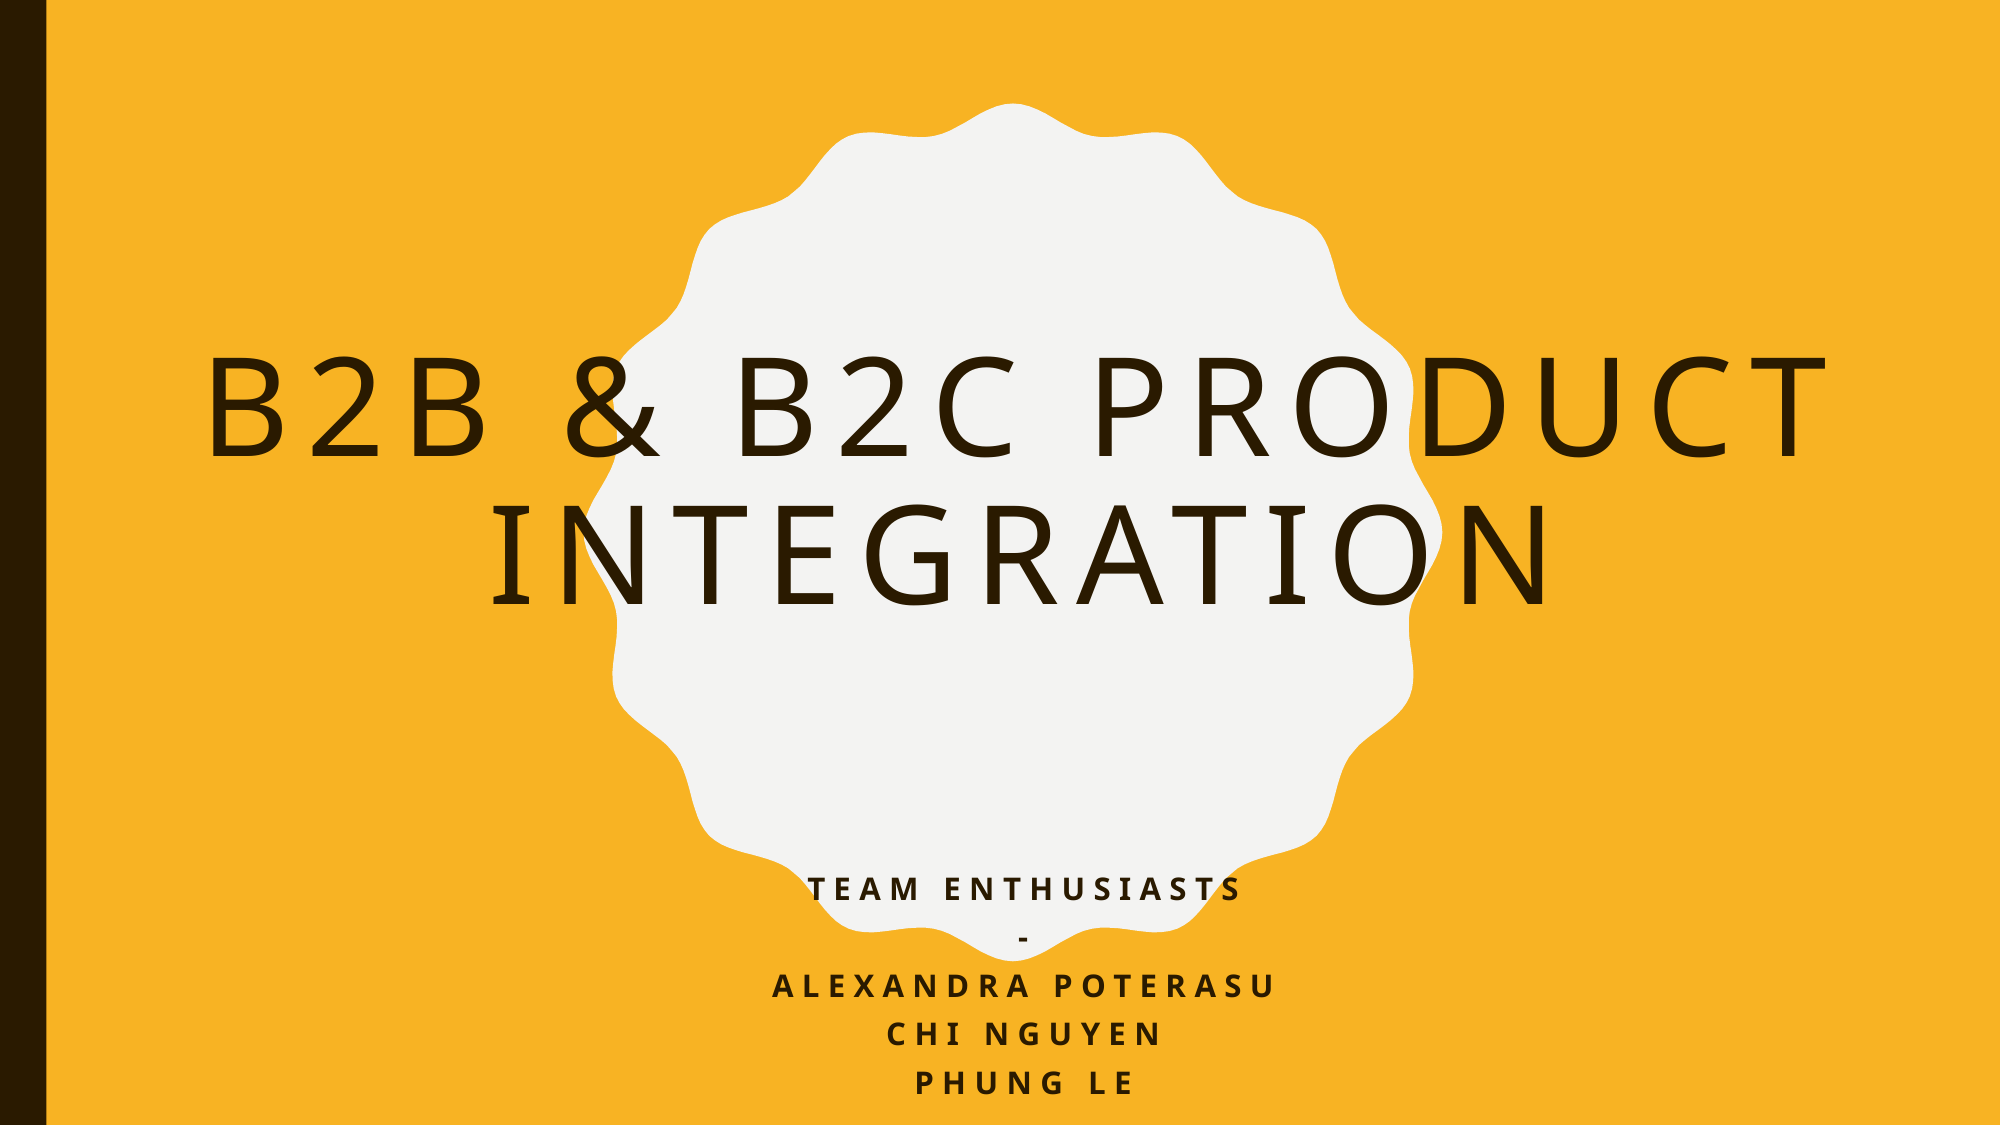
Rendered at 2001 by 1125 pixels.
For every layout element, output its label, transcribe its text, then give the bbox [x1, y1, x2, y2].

subtitle TEAM ENTHUSIASTS - Alexandra Poterasu chi nguyen phung le [363, 861, 1684, 1110]
title B2B & B2C product integration [176, 208, 1870, 763]
